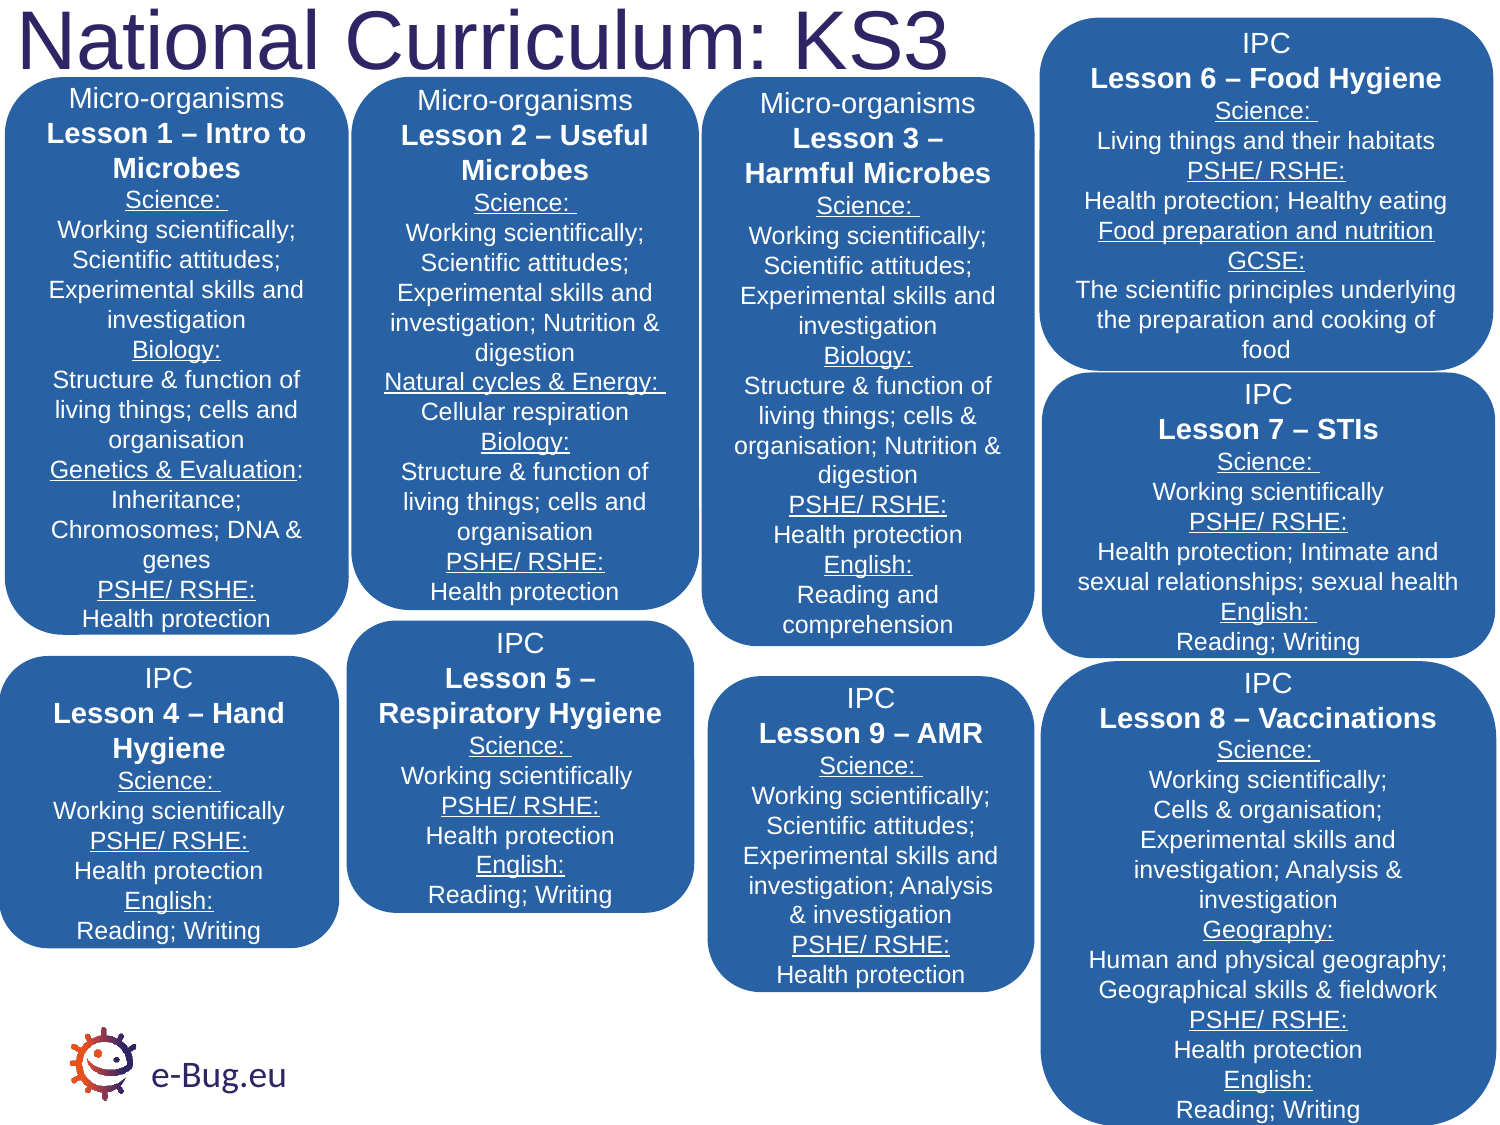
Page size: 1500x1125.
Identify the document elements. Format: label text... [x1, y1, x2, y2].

text_box Micro-organisms Lesson 2 – Useful Microbes Science: Working scientifically; Scientific attitudes; Experimental skills and investigation; Nutrition & digestion Natural cycles & Energy: Cellular respiration Biology: Structure & function of living things; cells and organisation PSHE/ RSHE: Health protection [351, 76, 700, 611]
text_box IPC Lesson 6 – Food Hygiene Science: Living things and their habitats PSHE/ RSHE: Health protection; Healthy eating Food preparation and nutrition GCSE: The scientific principles underlying the preparation and cooking of food [1039, 17, 1494, 371]
text_box IPC Lesson 9 – AMR Science: Working scientifically; Scientific attitudes; Experimental skills and investigation; Analysis & investigation PSHE/ RSHE: Health protection [707, 676, 1035, 993]
text_box IPC Lesson 4 – Hand Hygiene Science: Working scientifically PSHE/ RSHE: Health protection English: Reading; Writing [0, 655, 340, 949]
footer e-Bug.eu [136, 1042, 643, 1103]
text_box IPC Lesson 5 – Respiratory Hygiene Science: Working scientifically PSHE/ RSHE: Health protection English: Reading; Writing [346, 620, 695, 913]
text_box Micro-organisms Lesson 1 – Intro to Microbes Science: Working scientifically; Scientific attitudes; Experimental skills and investigation Biology: Structure & function of living things; cells and organisation Genetics & Evaluation: Inheritance; Chromosomes; DNA & genes PSHE/ RSHE: Health protection [4, 77, 349, 635]
text_box Micro-organisms Lesson 3 – Harmful Microbes Science: Working scientifically; Scientific attitudes; Experimental skills and investigation Biology: Structure & function of living things; cells & organisation; Nutrition & digestion PSHE/ RSHE: Health protection English: Reading and comprehension [701, 77, 1035, 647]
title e-Bug topics are mapped to the National Curriculum: KS3 [1, 0, 1295, 107]
text_box IPC Lesson 7 – STIs Science: Working scientifically PSHE/ RSHE: Health protection; Intimate and sexual relationships; sexual health English: Reading; Writing [1041, 372, 1496, 659]
picture [69, 1027, 137, 1103]
text_box IPC Lesson 8 – Vaccinations Science: Working scientifically; Cells & organisation; Experimental skills and investigation; Analysis & investigation Geography: Human and physical geography; Geographical skills & fieldwork PSHE/ RSHE: Health protection English: Reading; Writing [1040, 661, 1497, 1125]
